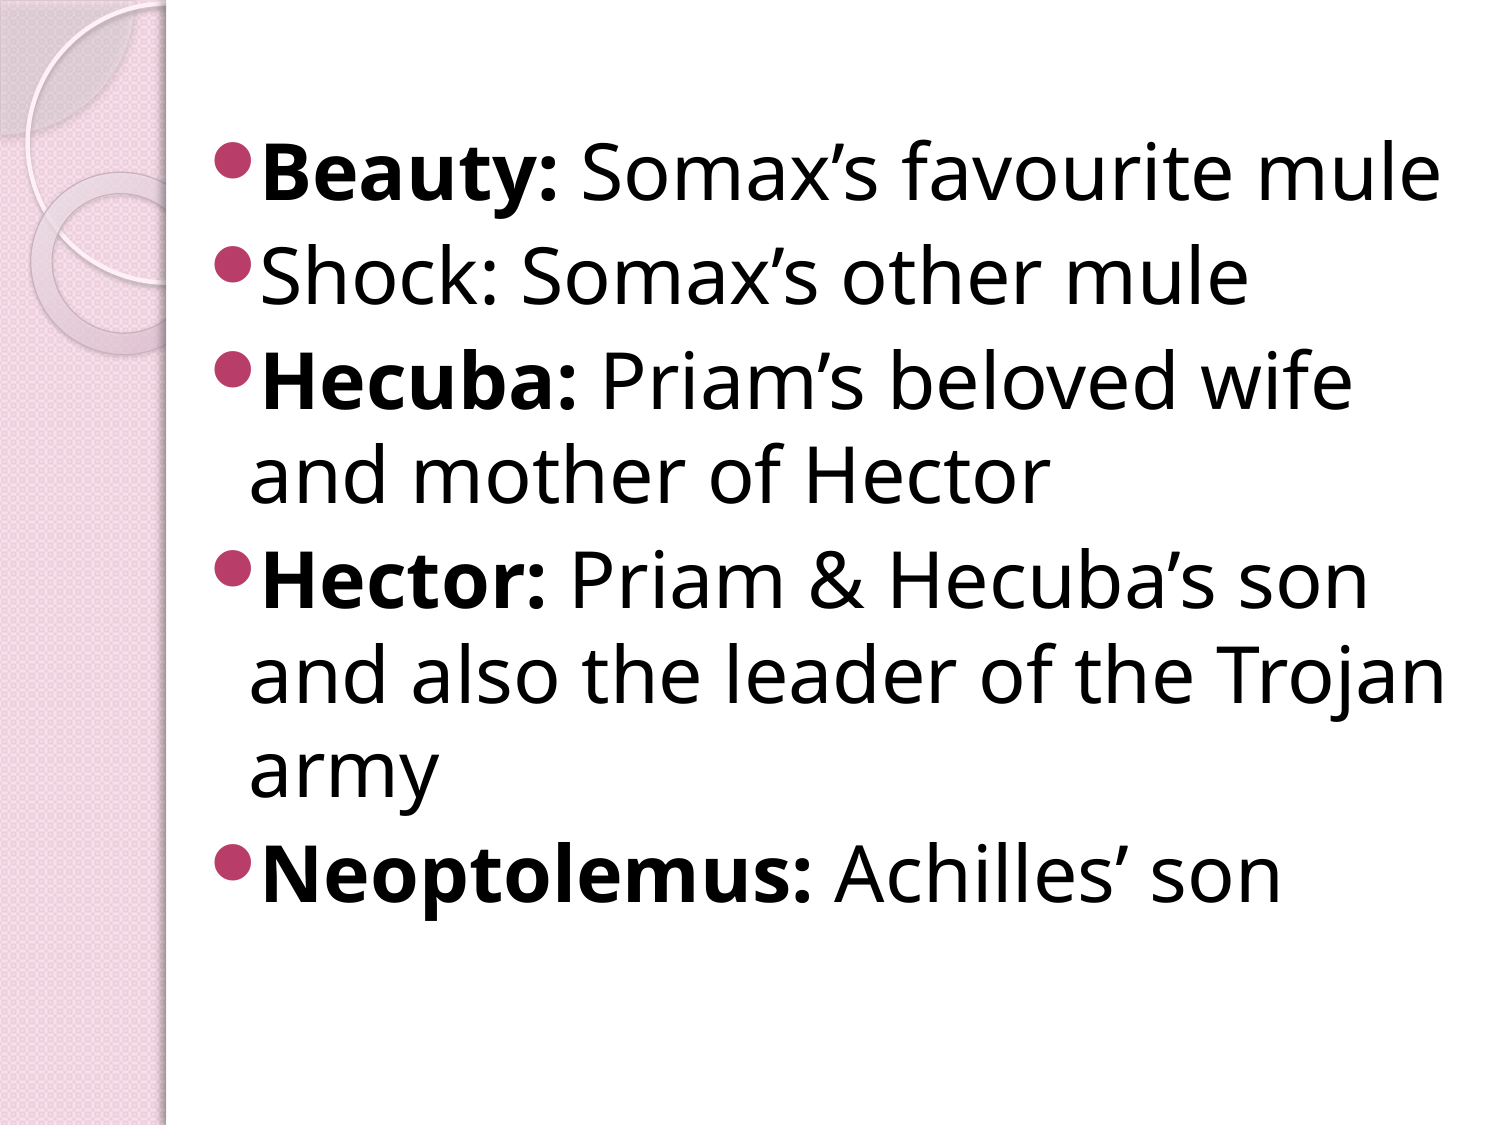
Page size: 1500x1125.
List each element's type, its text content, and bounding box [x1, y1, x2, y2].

list Beauty: Somax’s favourite mule Shock: Somax’s other mule Hecuba: Priam’s beloved wife and mother of Hector Hector: Priam & Hecuba’s son and also the leader of the Trojan army Neoptolemus: Achilles’ son [183, 113, 1466, 1025]
